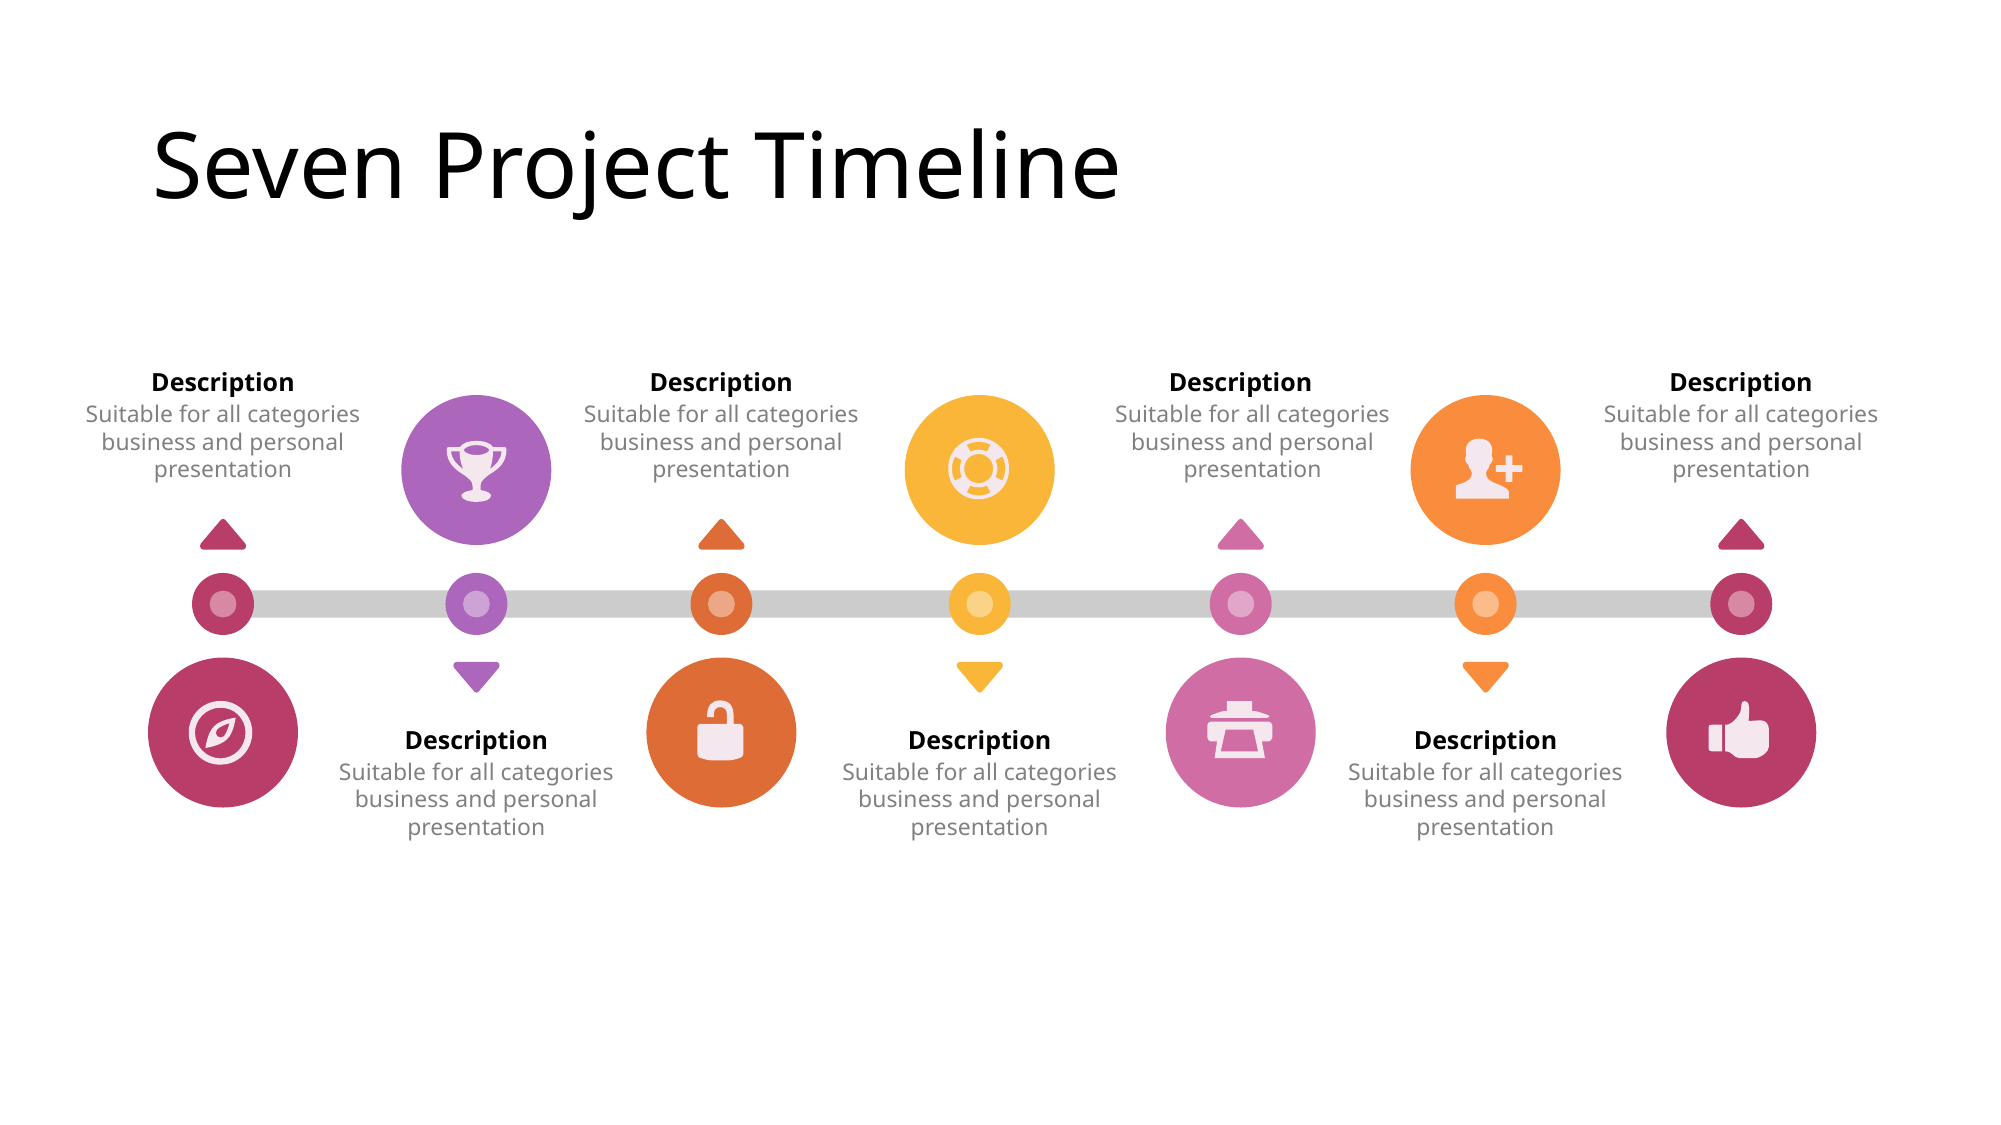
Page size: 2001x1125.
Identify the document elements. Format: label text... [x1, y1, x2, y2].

text_box Description [139, 360, 307, 392]
text_box [200, 518, 247, 550]
title Seven Project Timeline [137, 59, 1863, 278]
text_box [1708, 724, 1723, 752]
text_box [690, 572, 753, 635]
text_box [903, 393, 1056, 547]
text_box Suitable for all categories business and personal presentation [1576, 392, 1907, 490]
text_box Description [896, 718, 1064, 750]
text_box [1210, 701, 1270, 718]
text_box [445, 572, 508, 635]
text_box Suitable for all categories business and personal presentation [57, 392, 389, 490]
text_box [1454, 572, 1517, 635]
text_box Suitable for all categories business and personal presentation [556, 392, 887, 490]
text_box [1207, 721, 1273, 759]
text_box [254, 590, 445, 618]
text_box [1462, 661, 1509, 693]
text_box Suitable for all categories business and personal presentation [1320, 750, 1651, 848]
text_box [146, 656, 300, 809]
text_box [453, 661, 500, 693]
text_box [1412, 393, 1562, 547]
text_box Suitable for all categories business and personal presentation [814, 750, 1145, 848]
text_box [1011, 590, 1209, 618]
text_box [192, 572, 254, 635]
text_box [1164, 656, 1317, 809]
text_box [698, 518, 745, 550]
text_box Suitable for all categories business and personal presentation [1087, 392, 1418, 490]
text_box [1710, 572, 1773, 635]
text_box [188, 700, 253, 765]
text_box [1725, 701, 1769, 759]
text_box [948, 572, 1011, 635]
text_box [1272, 590, 1454, 618]
text_box Description [1657, 360, 1825, 392]
text_box [446, 440, 507, 502]
text_box [1665, 656, 1818, 809]
text_box Description [637, 360, 806, 392]
text_box Description [392, 718, 561, 750]
text_box Description [1157, 360, 1325, 392]
text_box [645, 656, 798, 809]
text_box [508, 590, 690, 618]
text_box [1209, 572, 1272, 635]
text_box [753, 590, 948, 618]
text_box [1718, 518, 1765, 550]
text_box [1217, 518, 1264, 550]
text_box [956, 661, 1003, 693]
text_box [1495, 455, 1523, 482]
text_box [400, 393, 553, 547]
text_box [1517, 590, 1710, 618]
text_box [1455, 438, 1509, 499]
text_box Suitable for all categories business and personal presentation [311, 750, 642, 848]
text_box [697, 700, 744, 761]
text_box Description [1401, 718, 1570, 750]
text_box [948, 437, 1010, 500]
